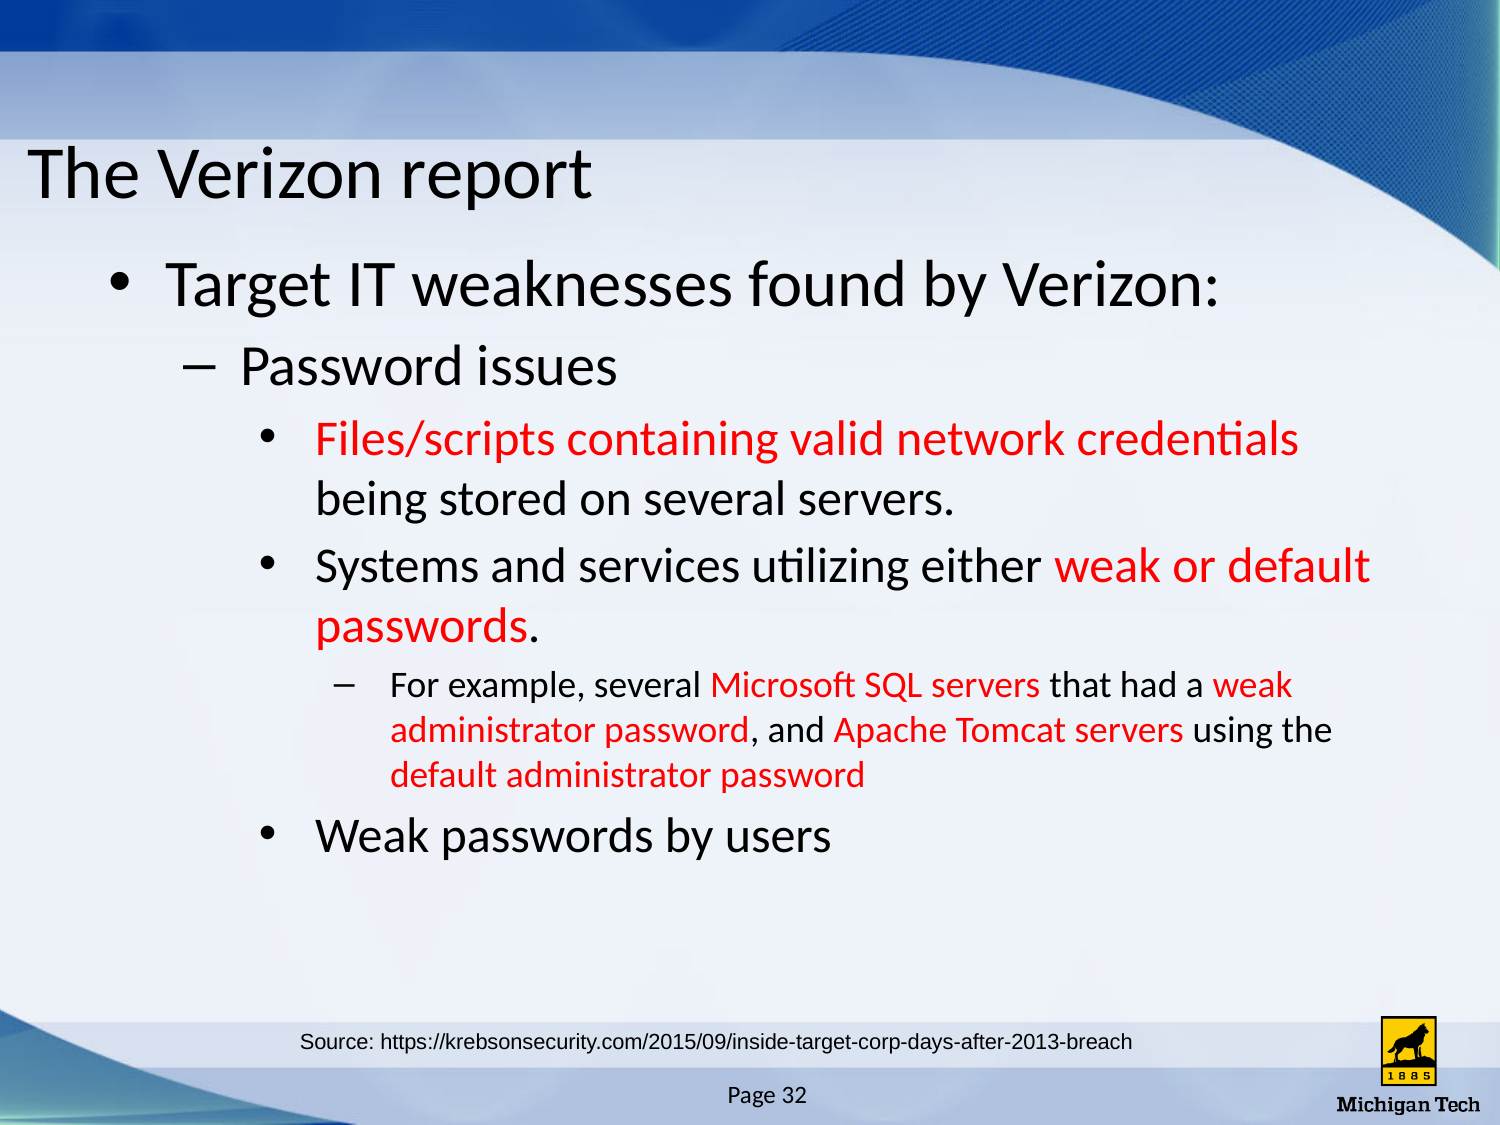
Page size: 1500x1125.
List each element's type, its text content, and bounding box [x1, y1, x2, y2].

picture [0, 0, 1500, 1125]
title The Verizon report [12, 75, 1263, 263]
text_box Source: https://krebsonsecurity.com/2015/09/inside-target-corp-days-after-2013-breach [285, 1020, 1150, 1062]
list Target IT weaknesses found by Verizon: Password issues Files/scripts containing valid network credentials being stored on several servers. Systems and services utilizing either weak or default passwords. For example, several Microsoft SQL servers that had a weak administrator password, and Apache Tomcat servers using the default administrator password Weak passwords by users [75, 232, 1425, 975]
